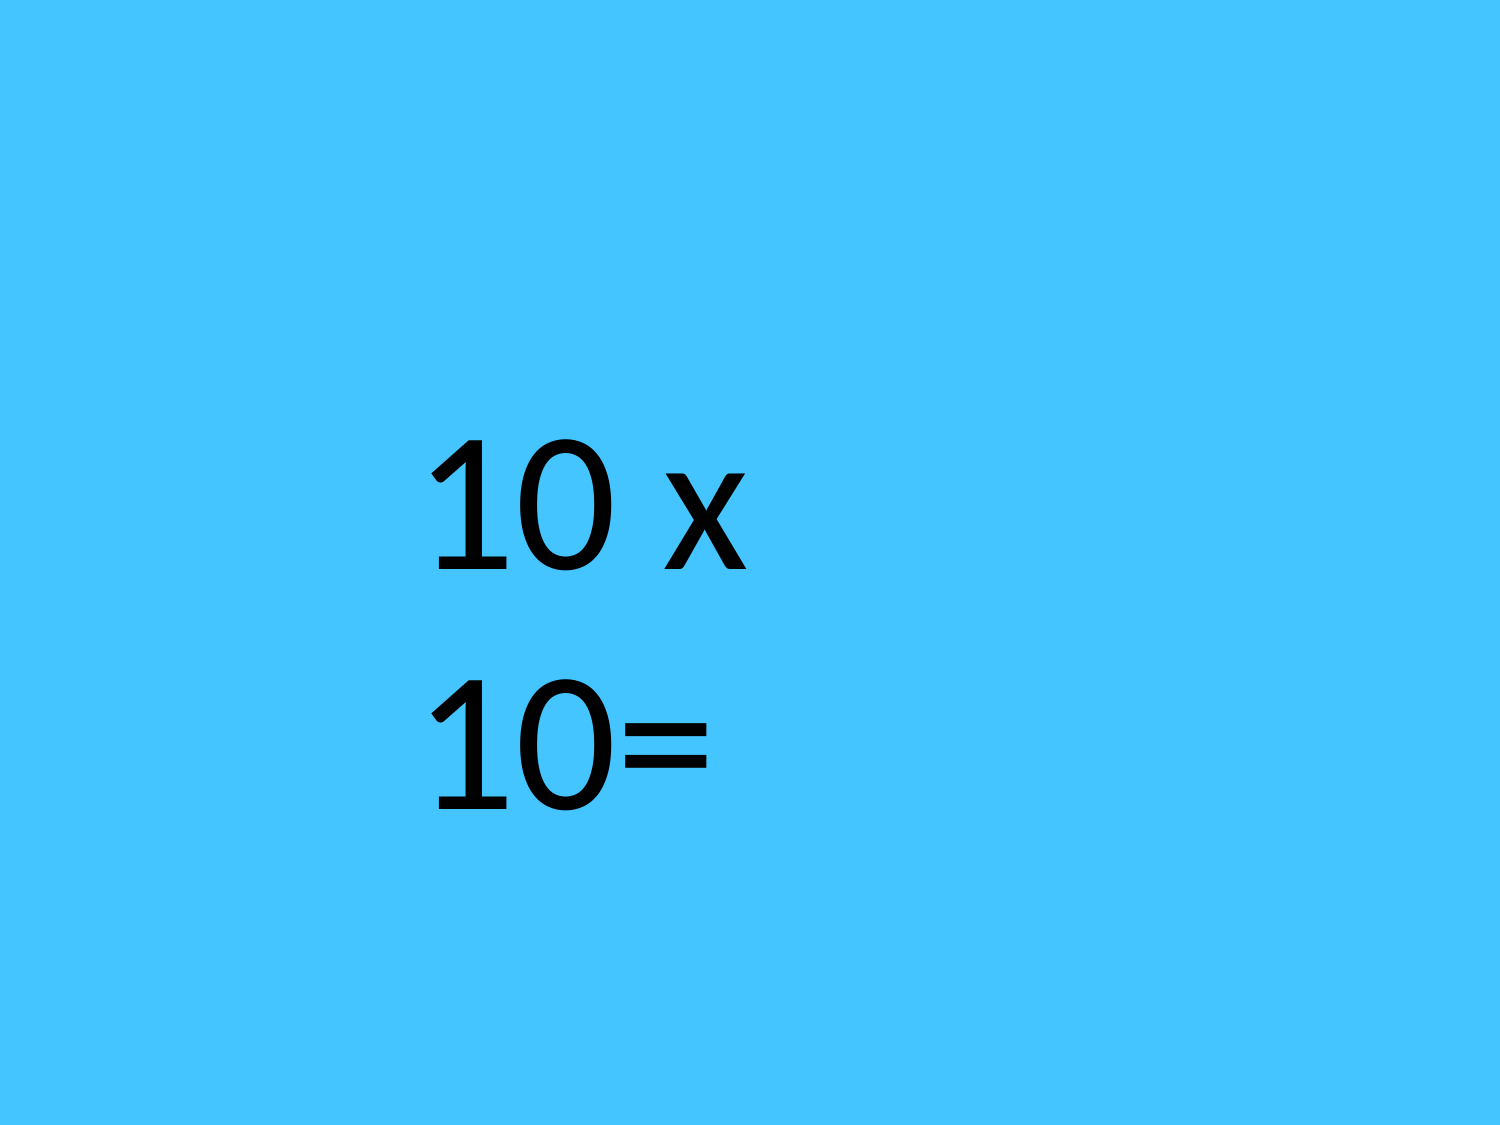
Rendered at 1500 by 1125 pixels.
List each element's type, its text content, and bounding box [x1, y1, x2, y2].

text_box 10 x 10= [399, 362, 1063, 858]
